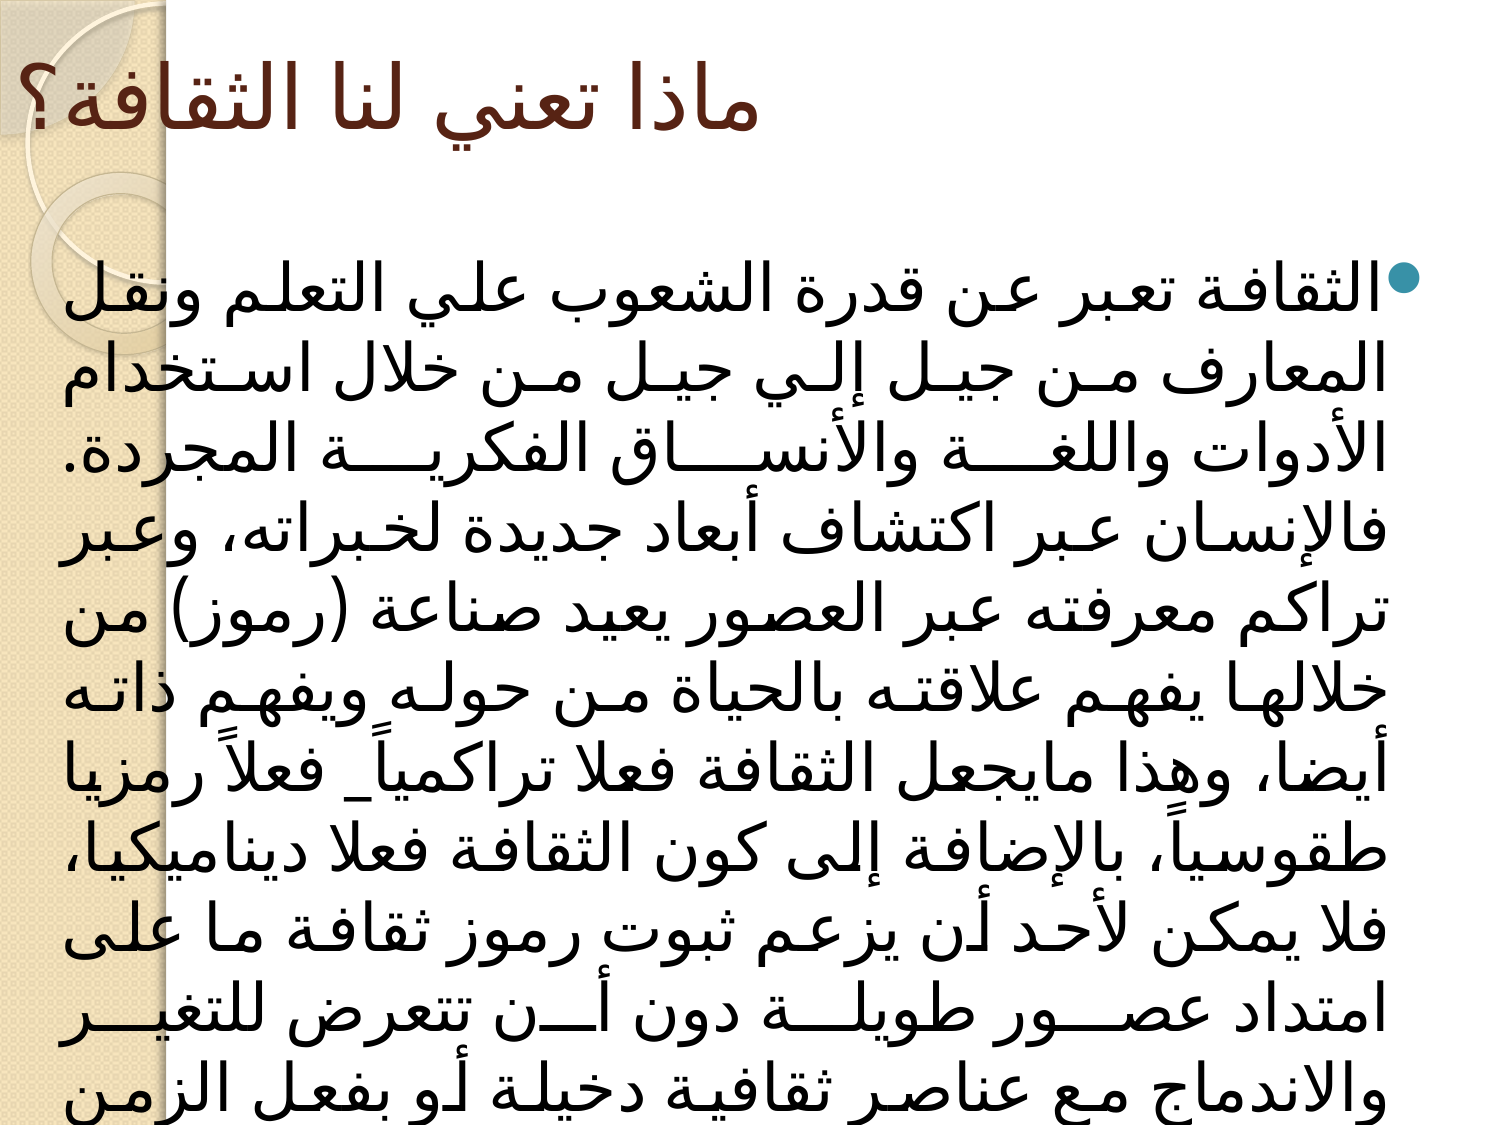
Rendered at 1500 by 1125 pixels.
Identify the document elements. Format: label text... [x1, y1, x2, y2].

title ماذا تعني لنا الثقافة؟ [0, 0, 1230, 188]
list الثقافة تعبر عن قدرة الشعوب علي التعلم ونقل المعارف من جيل إلي جيل من خلال استخدام الأدوات واللغة والأنساق الفكرية المجردة. فالإنسان عبر اكتشاف أبعاد جديدة لخبراته، وعبر تراكم معرفته عبر العصور يعيد صناعة (رموز) من خلالها يفهم علاقته بالحياة من حوله ويفهم ذاته أيضا، وهذا مايجعل الثقافة فعلا تراكمياً_ فعلاً رمزيا طقوسياً، بالإضافة إلى كون الثقافة فعلا ديناميكيا، فلا يمكن لأحد أن يزعم ثبوت رموز ثقافة ما على امتداد عصور طويلة دون أن تتعرض للتغير والاندماج مع عناصر ثقافية دخيلة أو بفعل الزمن المحض. [46, 237, 1466, 1025]
